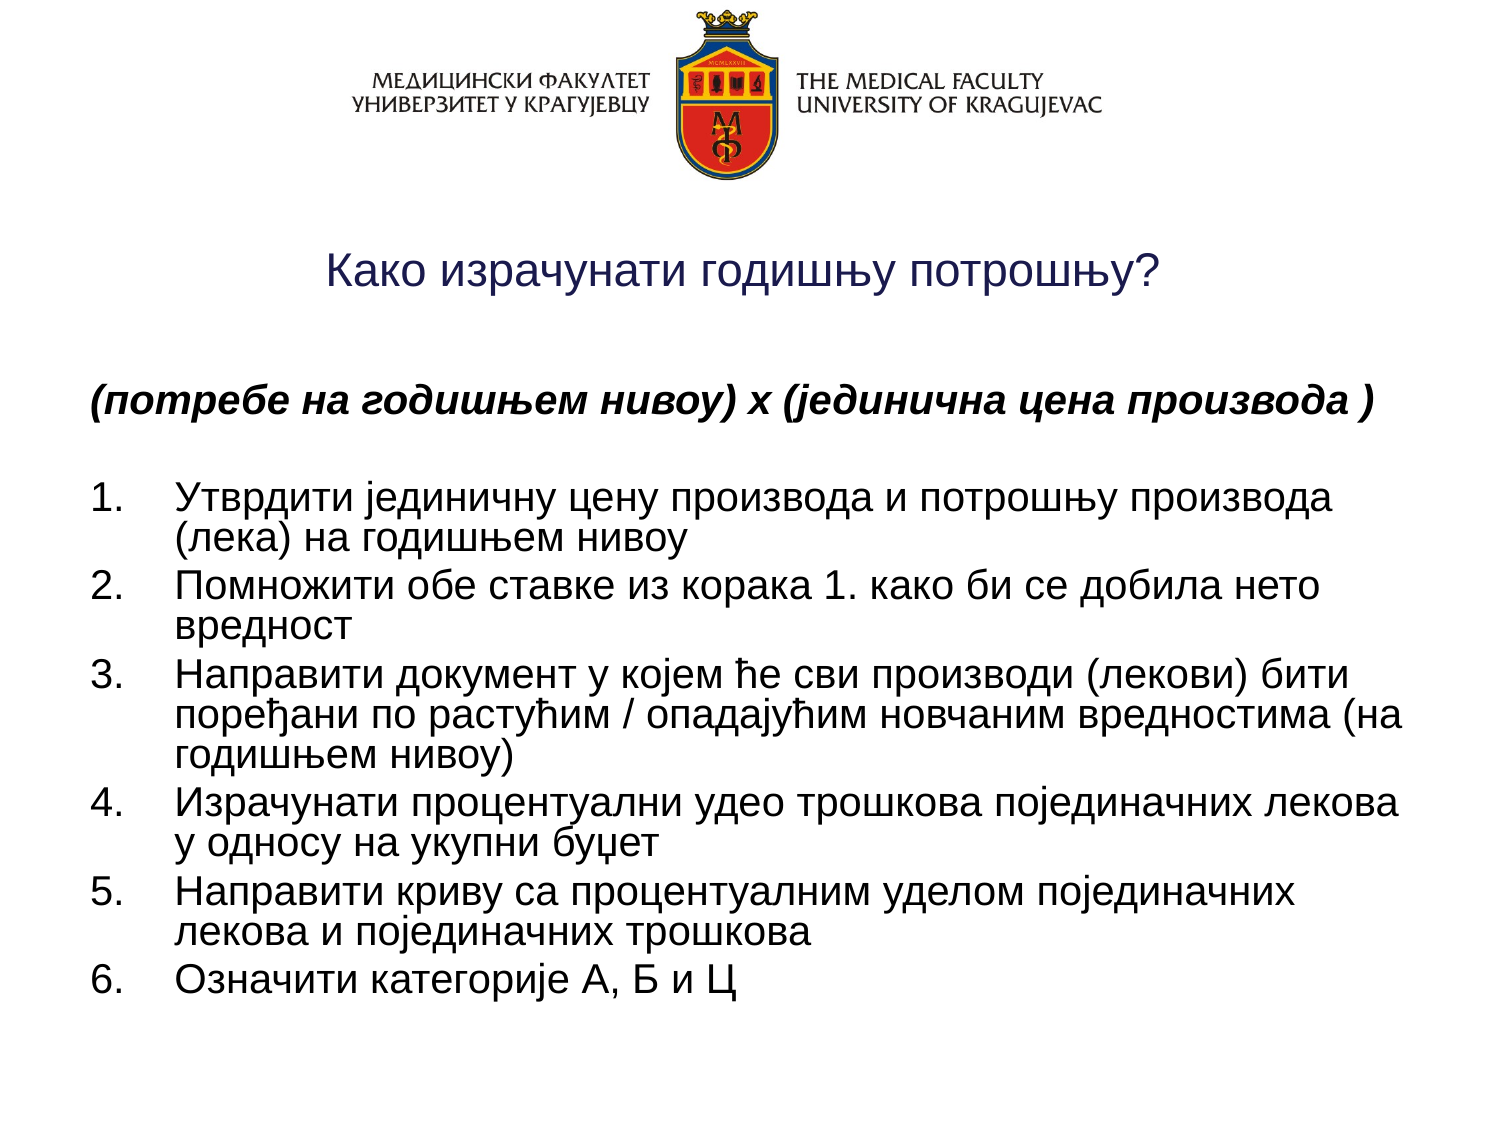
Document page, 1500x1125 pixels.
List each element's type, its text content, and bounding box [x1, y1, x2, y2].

list (потребе на годишњем нивоу) x (јединична цена производа ) Утврдити јединичну цену производа и потрошњу производа (лека) на годишњем нивоу Помножити обе ставке из корака 1. како би се добила нето вредност Направити документ у којем ће сви производи (лекови) бити поређани по растућим / опадајућим новчаним вредностима (на годишњем нивоу) Израчунати процентуални удео трошкова појединачних лекова у односу на укупни буџет Направити криву са процентуалним уделом појединачних лекова и појединачних трошкова Означити категорије А, Б и Ц [74, 374, 1426, 1118]
title Како израчунати годишњу потрошњу? [74, 173, 1426, 362]
picture [328, 0, 1125, 173]
